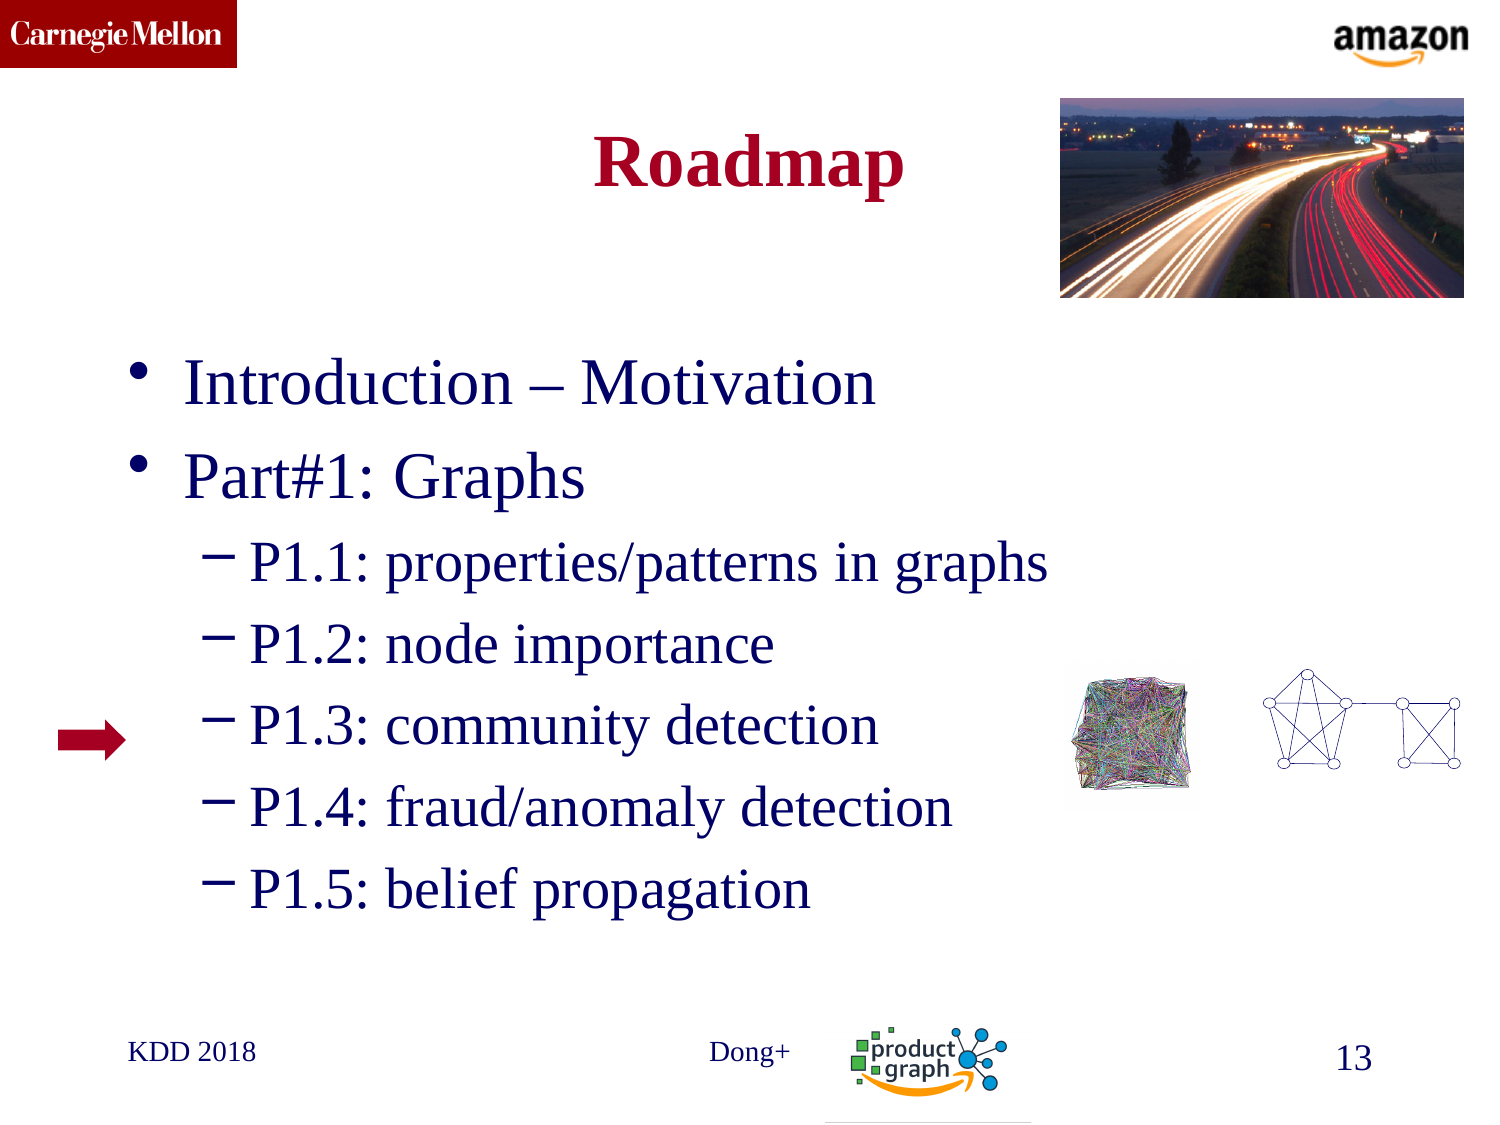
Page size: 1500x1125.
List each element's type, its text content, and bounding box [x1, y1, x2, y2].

text_box [58, 719, 126, 761]
list Introduction – Motivation Part#1: Graphs P1.1: properties/patterns in graphs P1.2: node importance P1.3: community detection P1.4: fraud/anomaly detection P1.5: belief propagation [112, 237, 1388, 1001]
slide_number 13 [1074, 1024, 1388, 1101]
picture [1060, 98, 1464, 299]
slide_number KDD 2018 [112, 1024, 426, 1101]
footer Dong+ [512, 1024, 988, 1101]
picture [1322, 4, 1484, 88]
picture [0, 0, 237, 68]
title Roadmap [112, 99, 1058, 213]
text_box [1263, 669, 1461, 770]
picture [1063, 658, 1202, 811]
